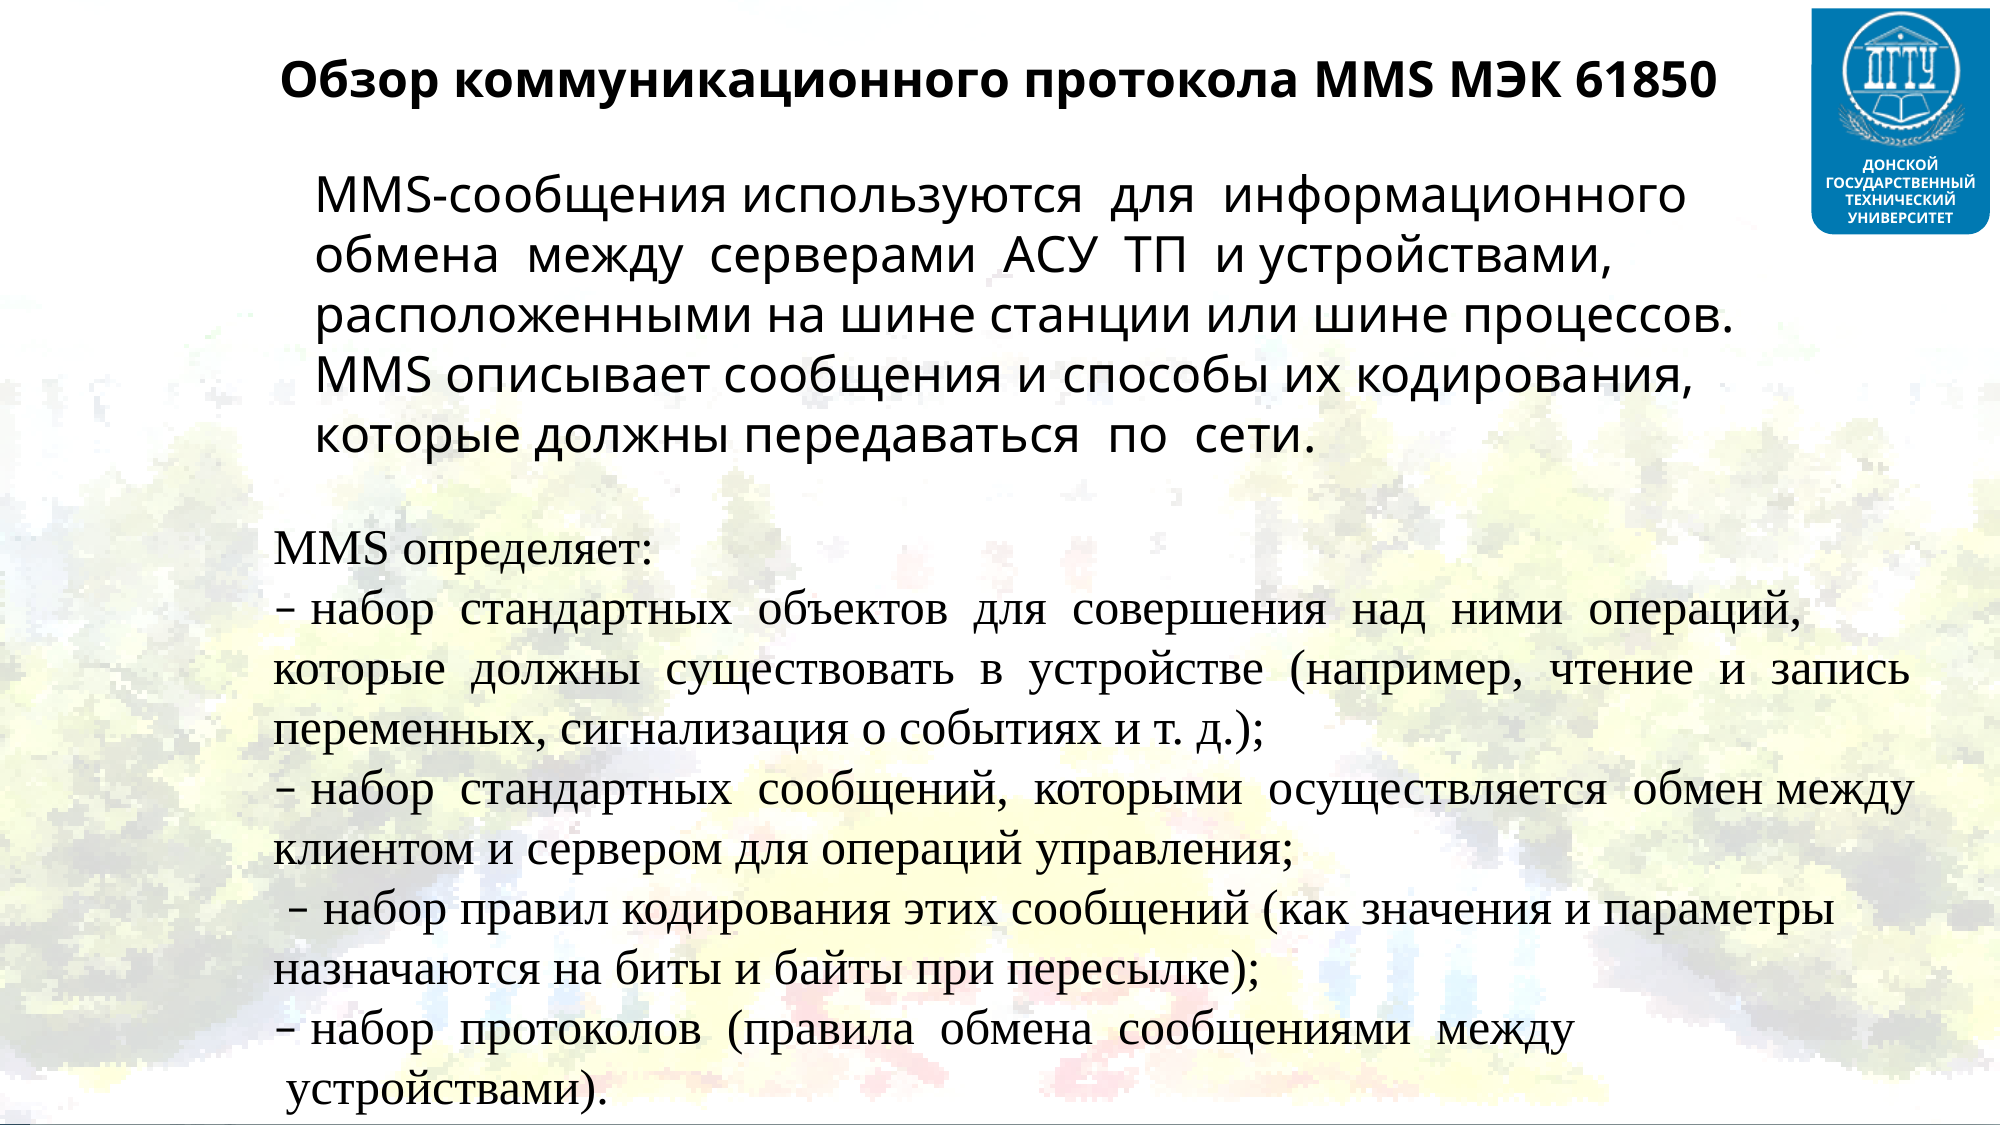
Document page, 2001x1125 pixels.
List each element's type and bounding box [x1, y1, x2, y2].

picture [0, 0, 2000, 1125]
text_box [1801, 8, 2000, 236]
